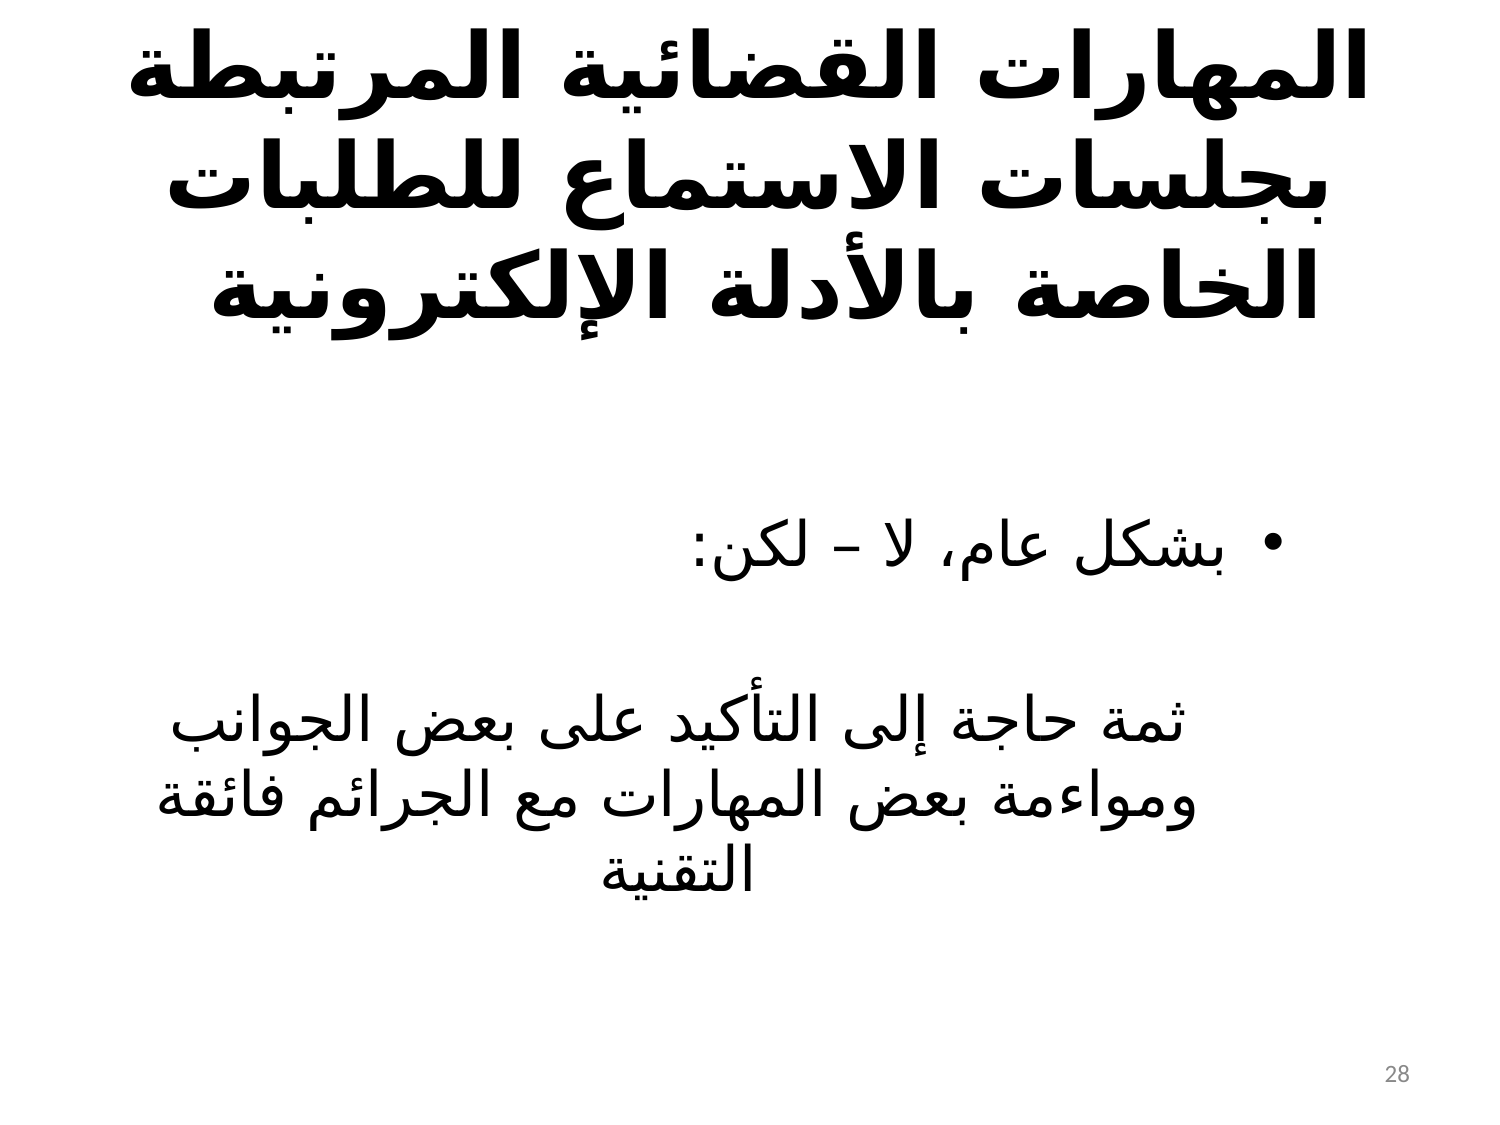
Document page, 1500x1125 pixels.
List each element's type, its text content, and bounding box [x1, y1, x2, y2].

slide_number 28 [1074, 1042, 1425, 1103]
title المهارات القضائية المرتبطة بجلسات الاستماع للطلبات الخاصة بالأدلة الإلكترونية [75, 78, 1425, 266]
text_box بشكل عام، لا – لكن: ثمة حاجة إلى التأكيد على بعض الجوانب ومواءمة بعض المهارات مع الجرائم فائقة التقنية [57, 321, 1300, 945]
